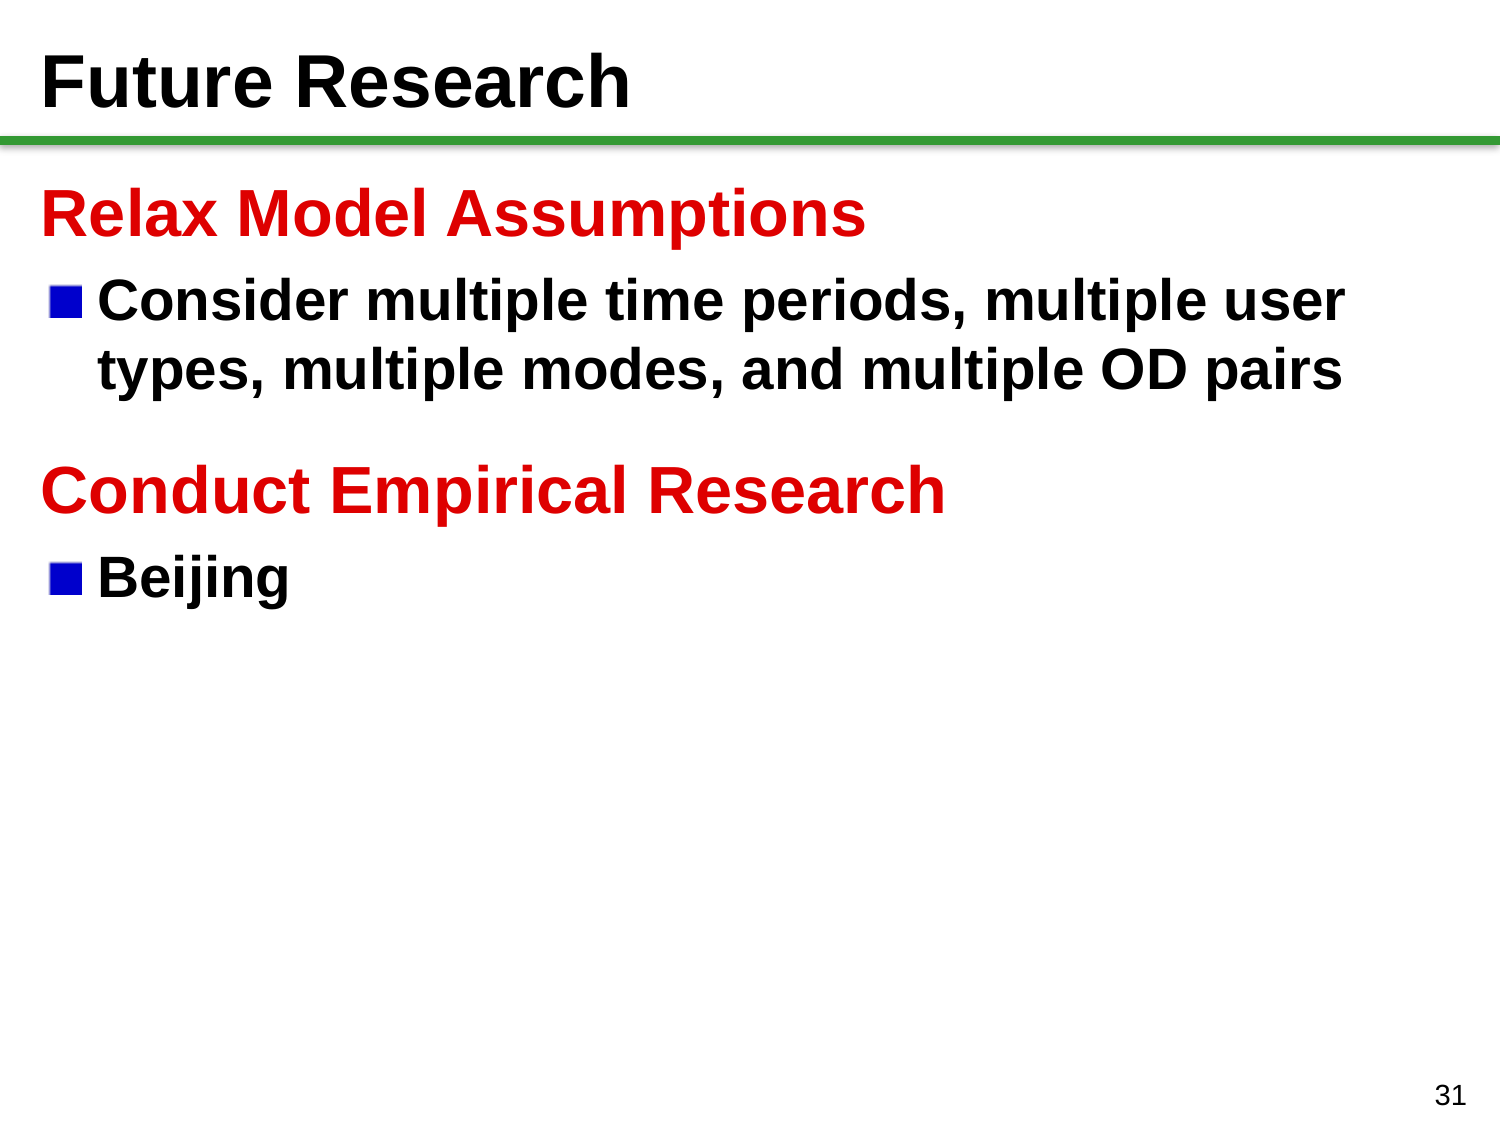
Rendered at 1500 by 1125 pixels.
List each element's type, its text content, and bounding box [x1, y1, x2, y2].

picture [40, 553, 82, 595]
picture [40, 276, 82, 318]
subtitle Relax Model Assumptions Consider multiple time periods, multiple user types, multiple modes, and multiple OD pairs Conduct Empirical Research Beijing [25, 162, 1483, 941]
title Future Research [25, 18, 1483, 134]
text_box [0, 136, 1500, 145]
slide_number 31 [1390, 1063, 1482, 1124]
